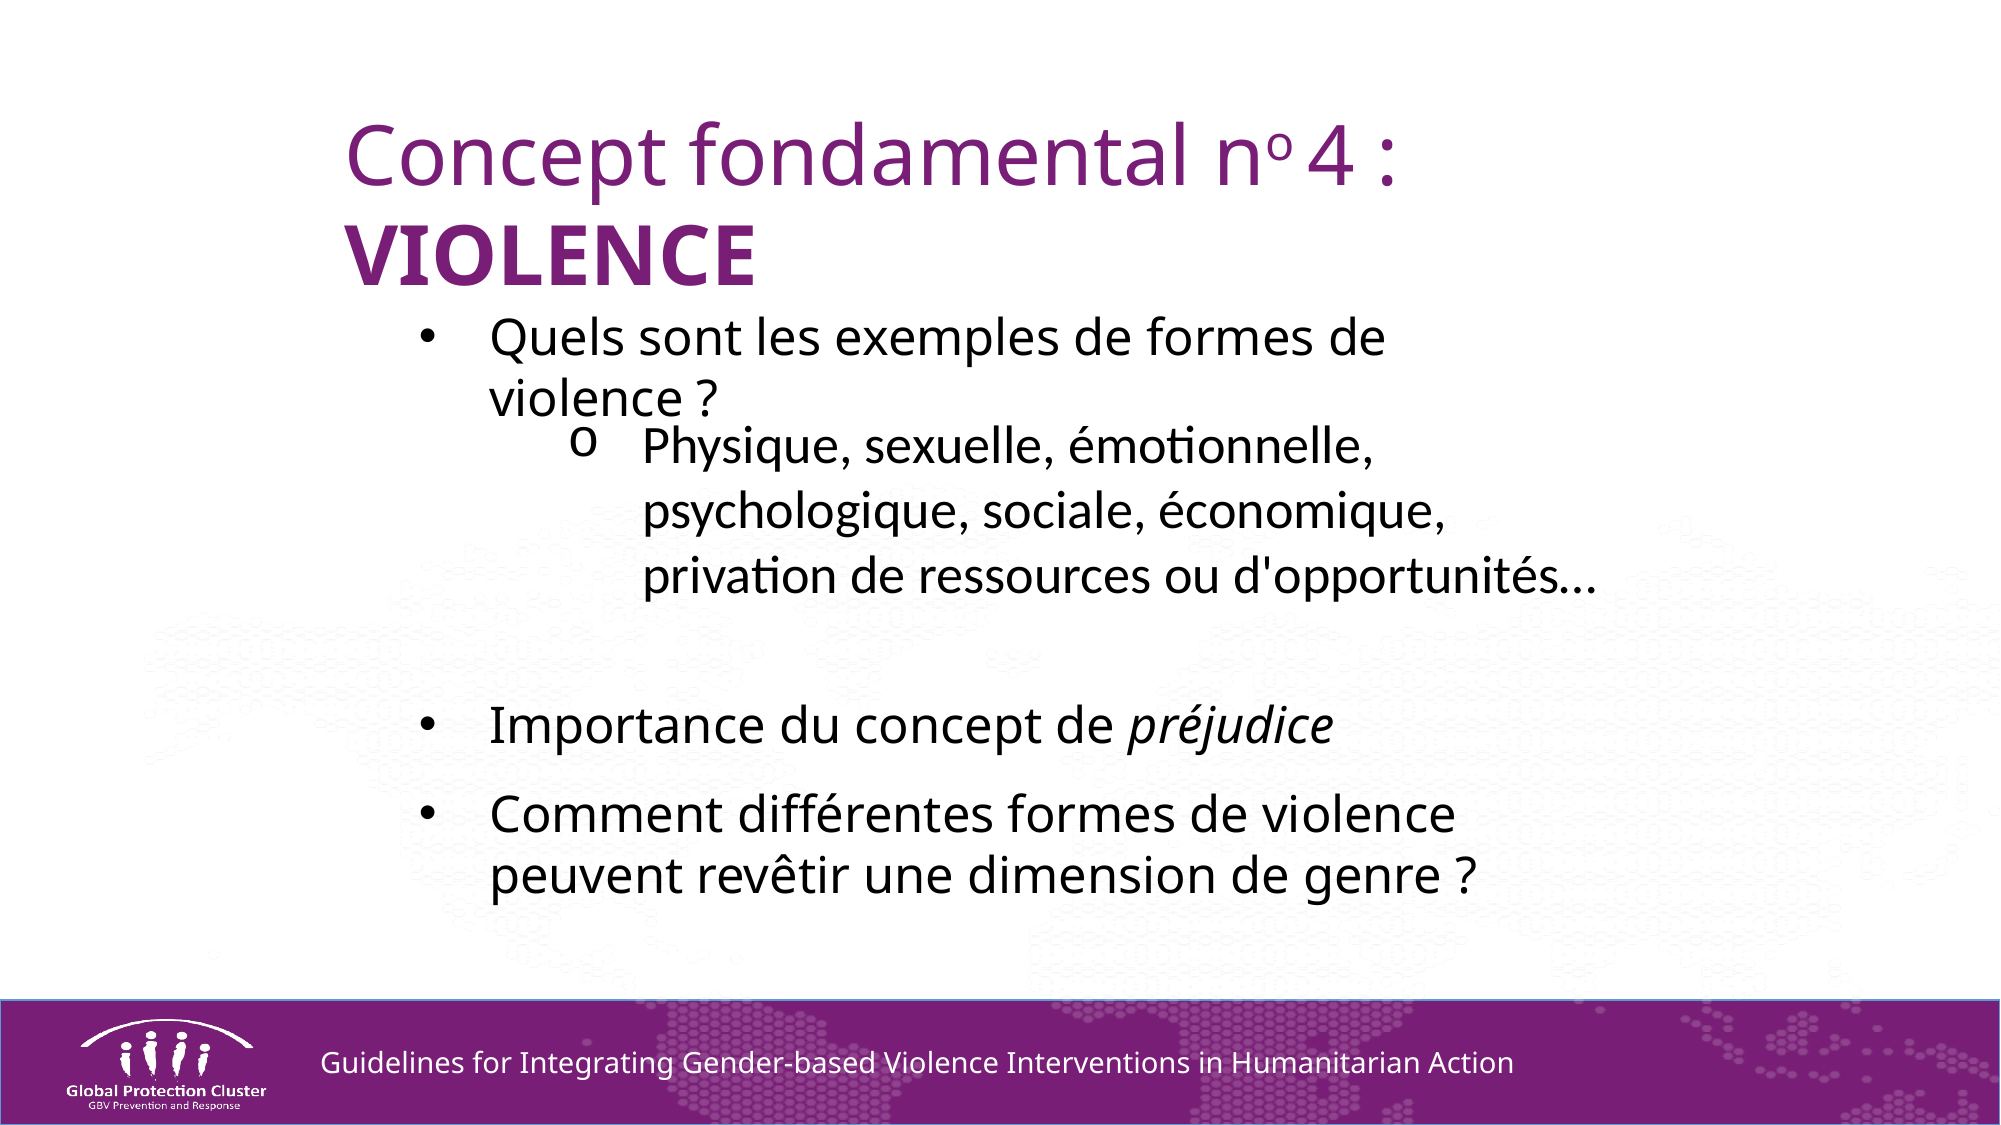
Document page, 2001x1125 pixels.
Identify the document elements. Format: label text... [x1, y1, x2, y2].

picture [56, 254, 2001, 1125]
text_box Physique, sexuelle, émotionnelle, psychologique, sociale, économique, privation de ressources ou d'opportunités… [477, 401, 1665, 677]
text_box Concept fondamental no 4 : VIOLENCE [329, 94, 1636, 378]
text_box Quels sont les exemples de formes de violence ? Importance du concept de préjudice Comment différentes formes de violence peuvent revêtir une dimension de genre ? [403, 236, 1590, 915]
